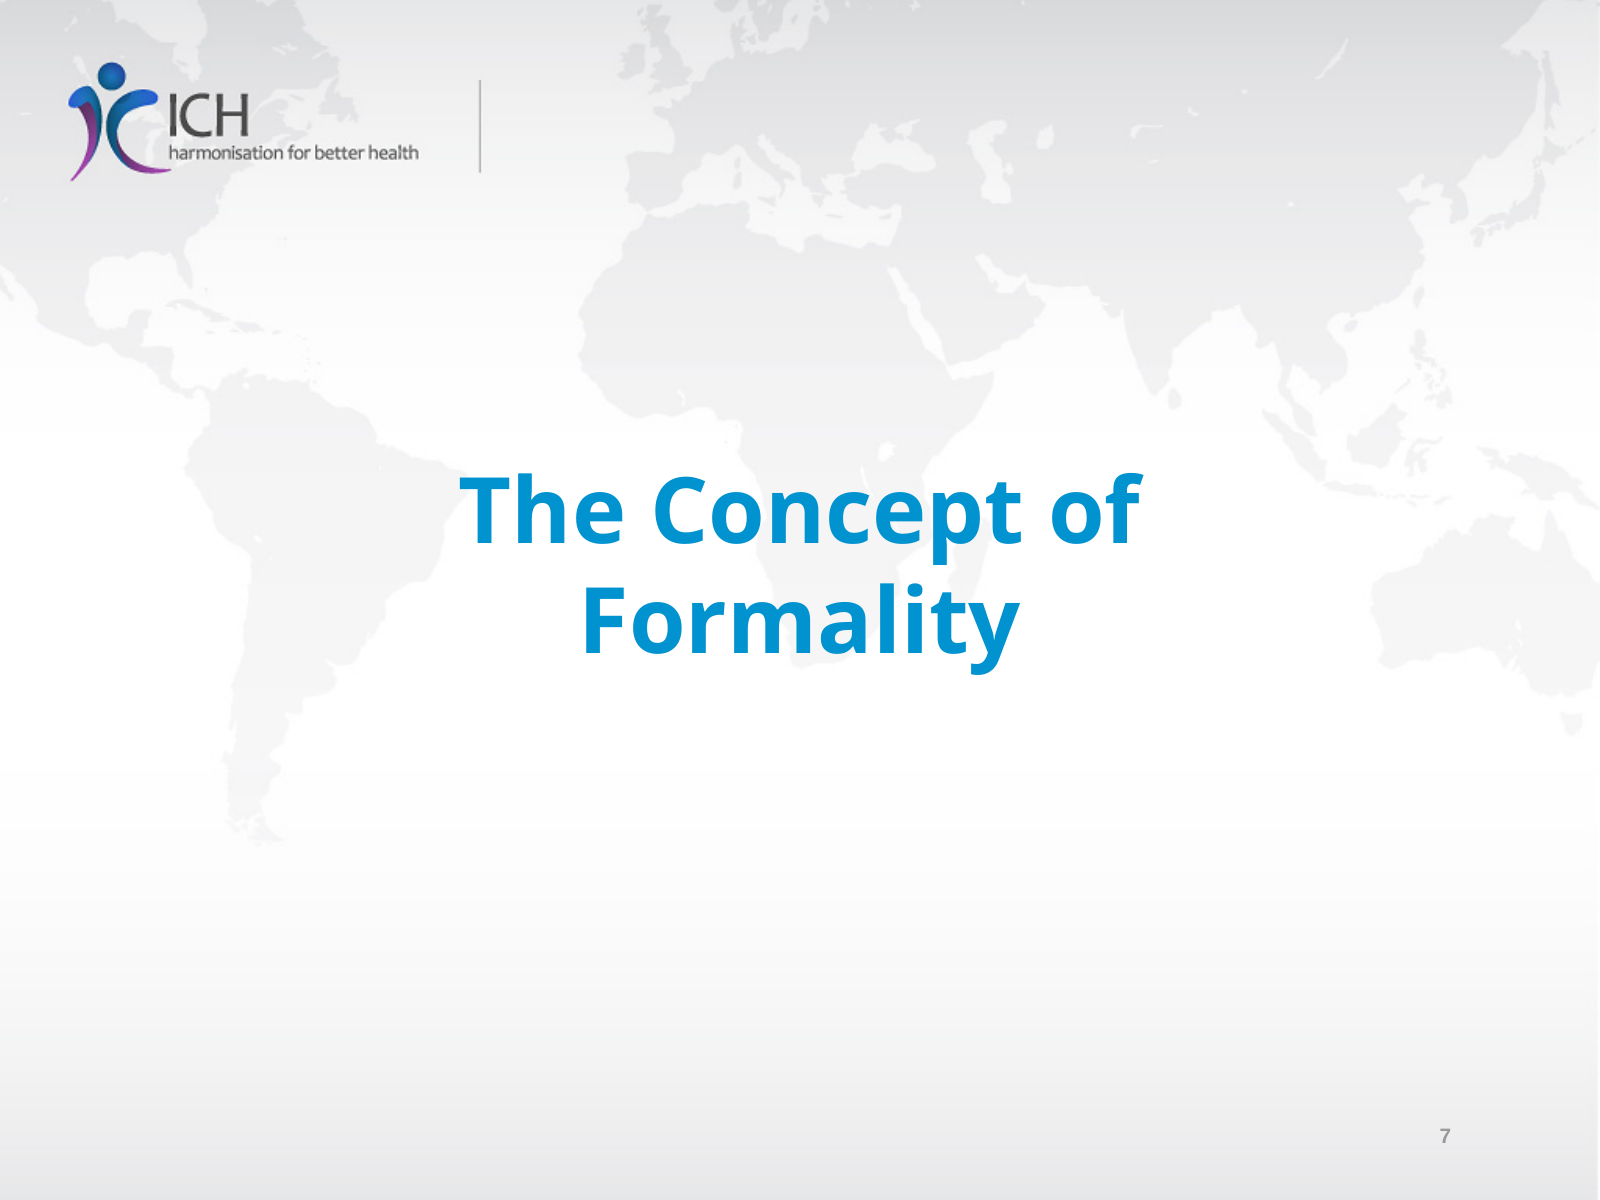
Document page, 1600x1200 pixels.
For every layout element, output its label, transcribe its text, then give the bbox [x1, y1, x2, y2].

picture [0, 0, 1600, 1200]
text_box The Concept of Formality [227, 422, 1373, 634]
